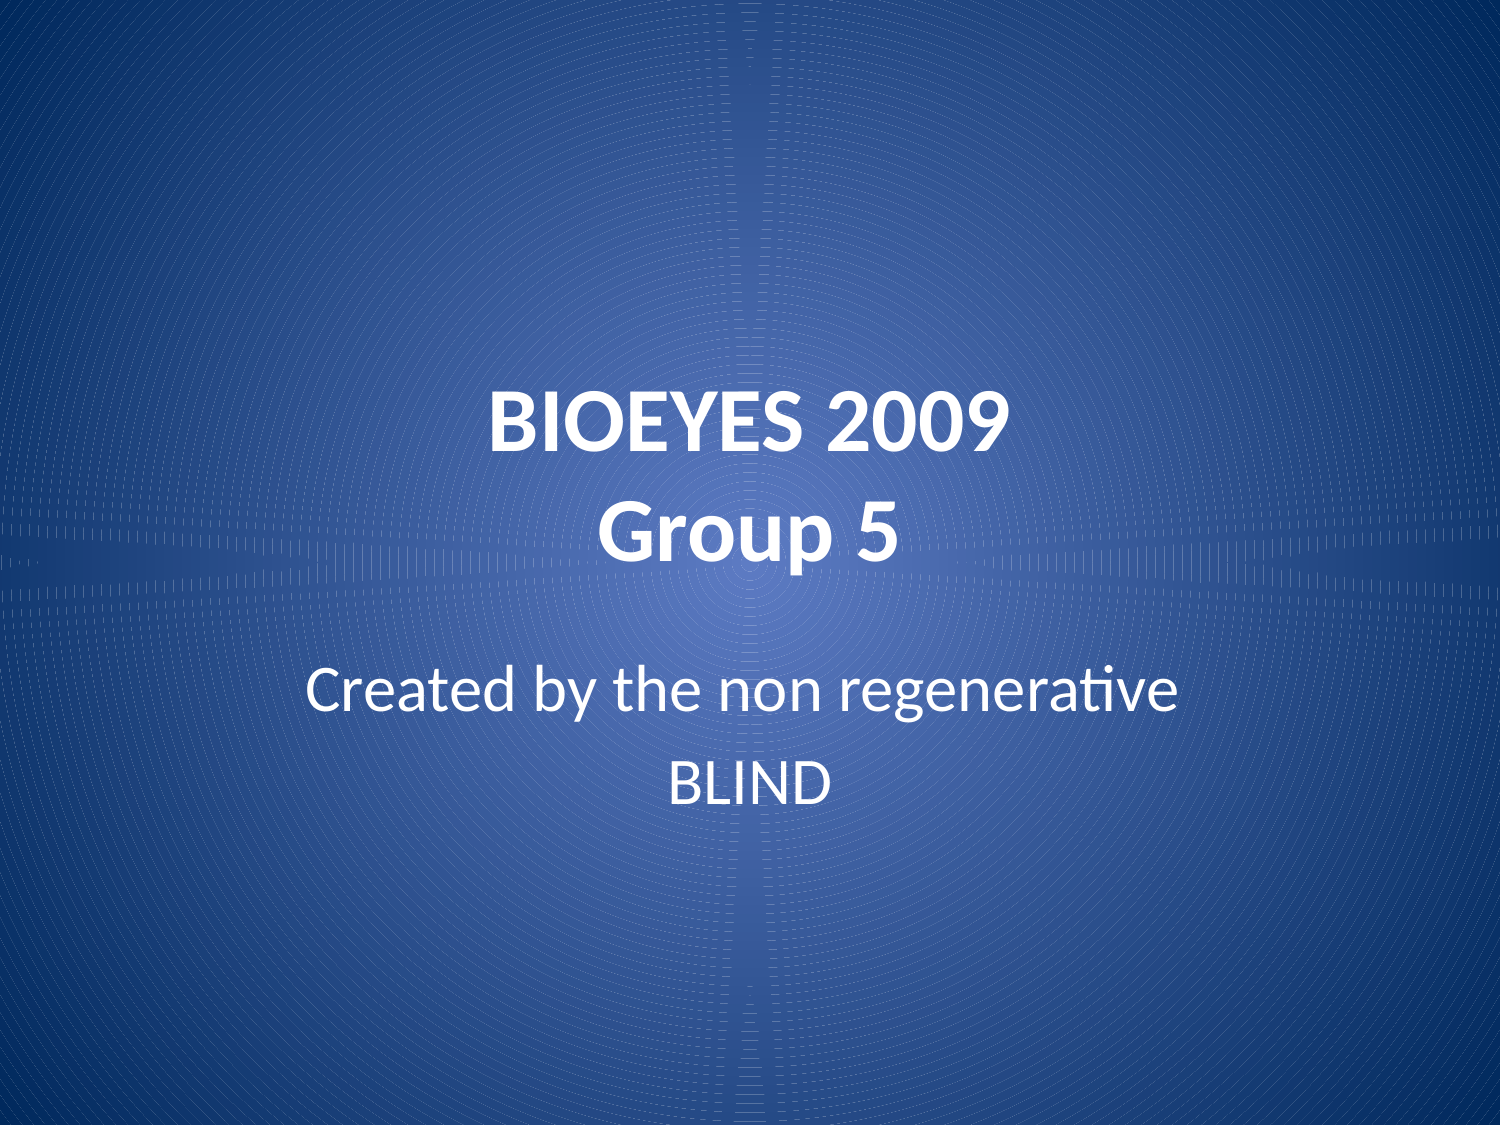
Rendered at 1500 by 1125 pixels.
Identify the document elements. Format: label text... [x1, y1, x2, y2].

subtitle Created by the non regenerative BLIND [225, 637, 1275, 925]
title BIOEYES 2009 Group 5 [112, 349, 1388, 591]
